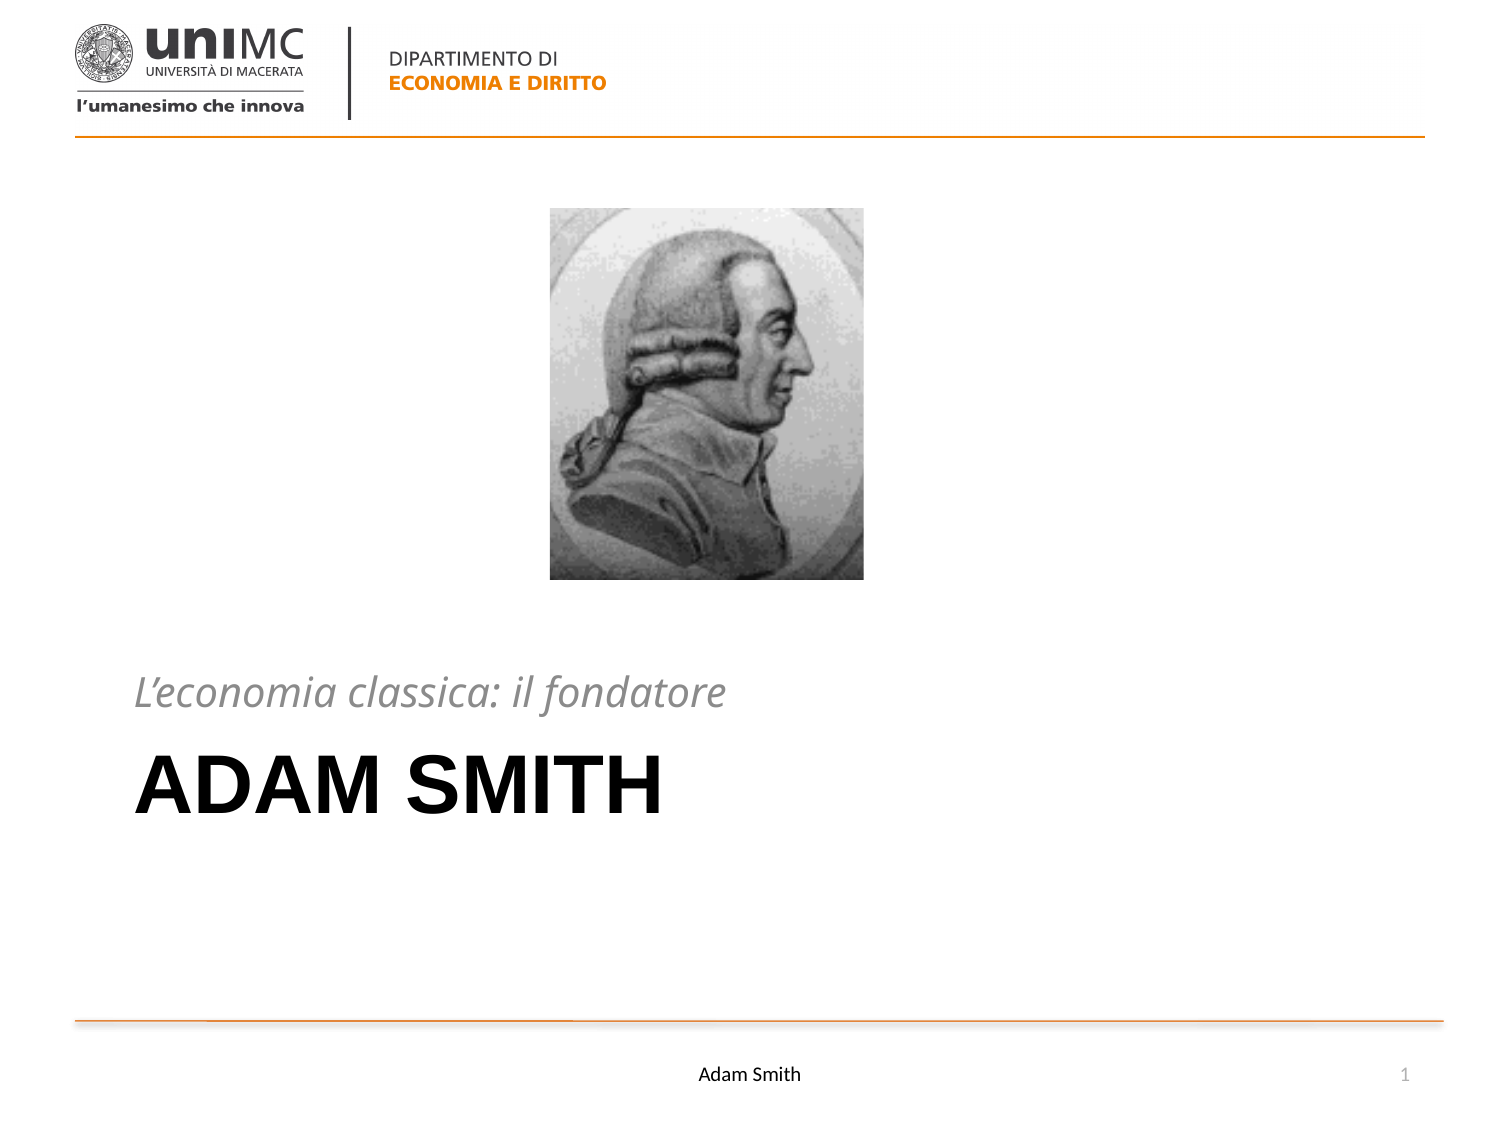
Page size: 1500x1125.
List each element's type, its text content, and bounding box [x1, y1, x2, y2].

title Adam Smith [118, 723, 1394, 947]
slide_number 1 [1074, 1042, 1425, 1103]
picture [75, 24, 1425, 138]
footer Adam Smith [512, 1042, 988, 1103]
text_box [549, 207, 866, 581]
list L’economia classica: il fondatore [118, 476, 1394, 723]
